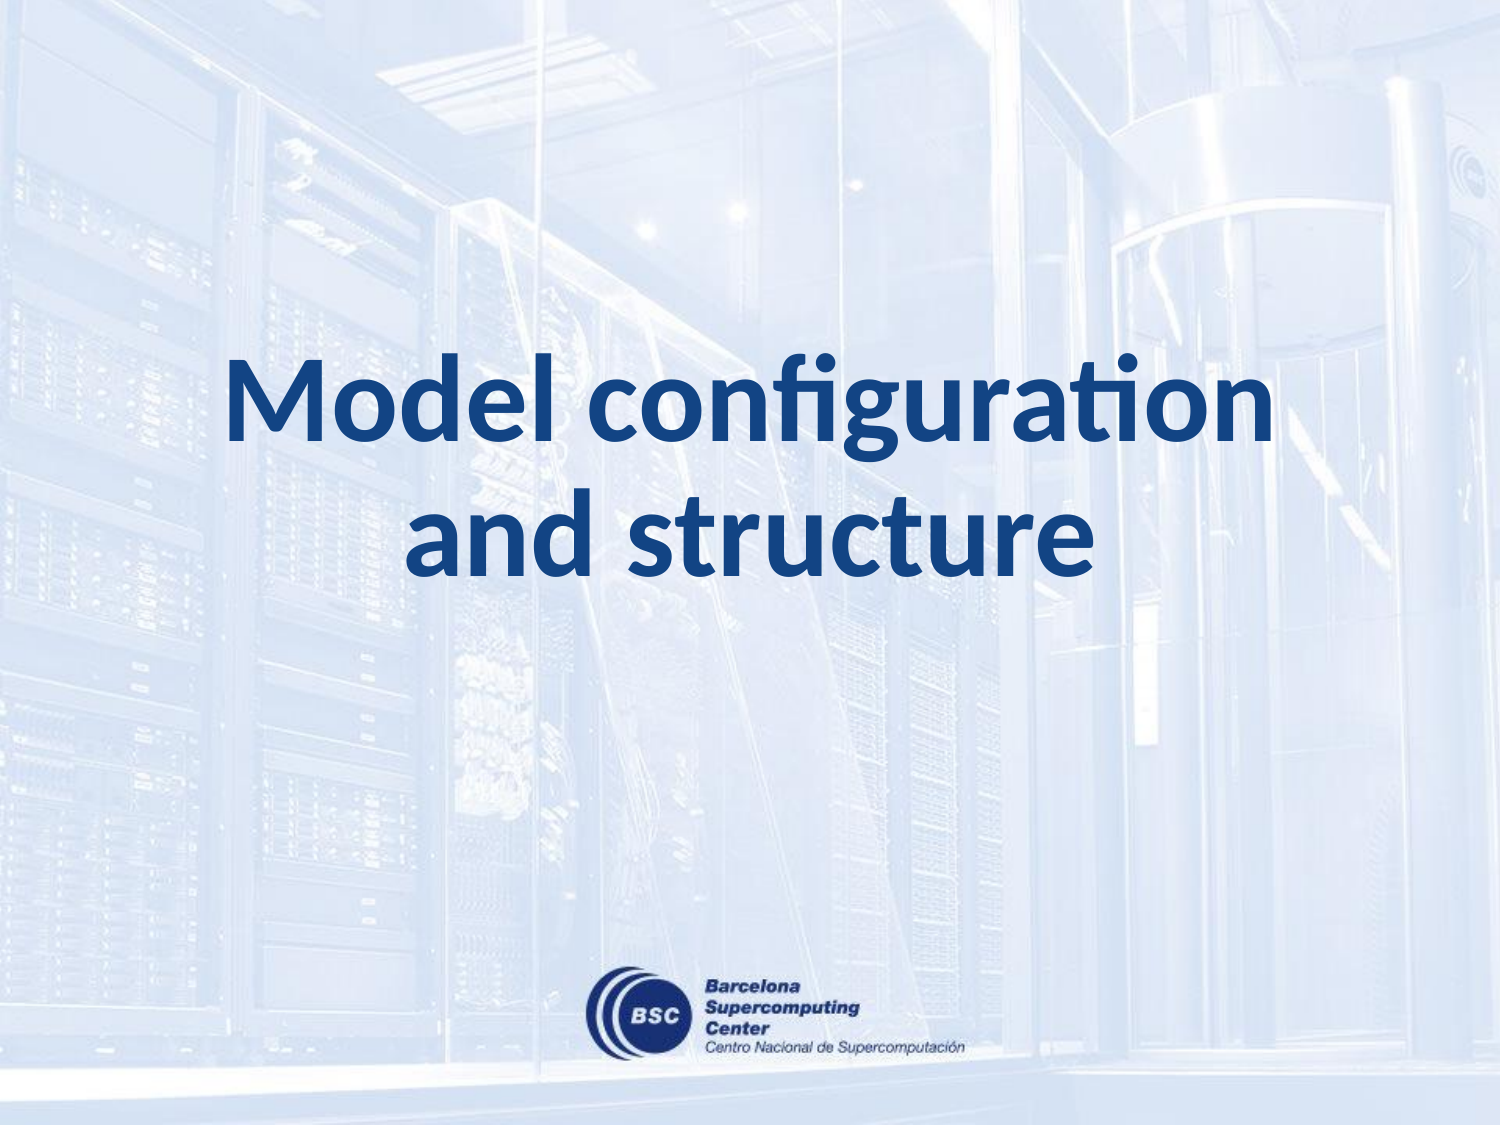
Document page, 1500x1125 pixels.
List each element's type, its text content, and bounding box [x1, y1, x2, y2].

picture [0, 0, 1500, 1125]
title Model configuration and structure [188, 143, 1311, 794]
